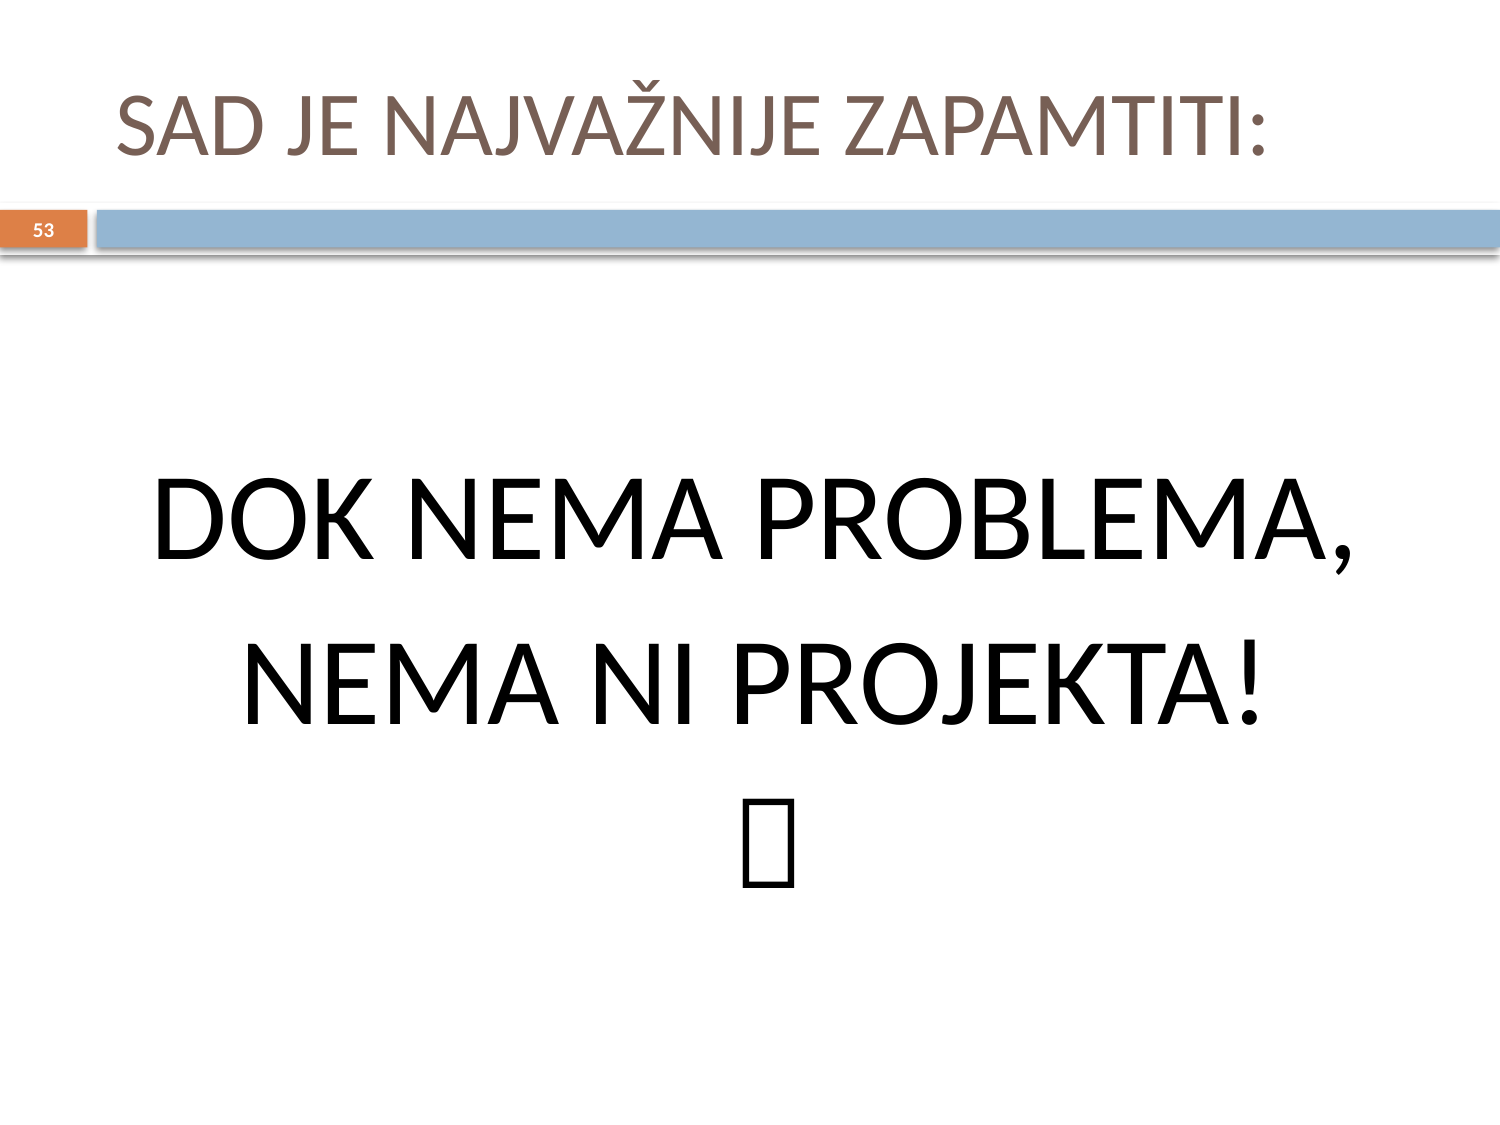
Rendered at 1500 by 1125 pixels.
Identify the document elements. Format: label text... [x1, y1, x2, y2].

title SAD JE NAJVAŽNIJE ZAPAMTITI: [100, 37, 1439, 201]
list DOK NEMA PROBLEMA, NEMA NI PROJEKTA!  [100, 262, 1439, 1001]
slide_number 53 [0, 208, 88, 249]
